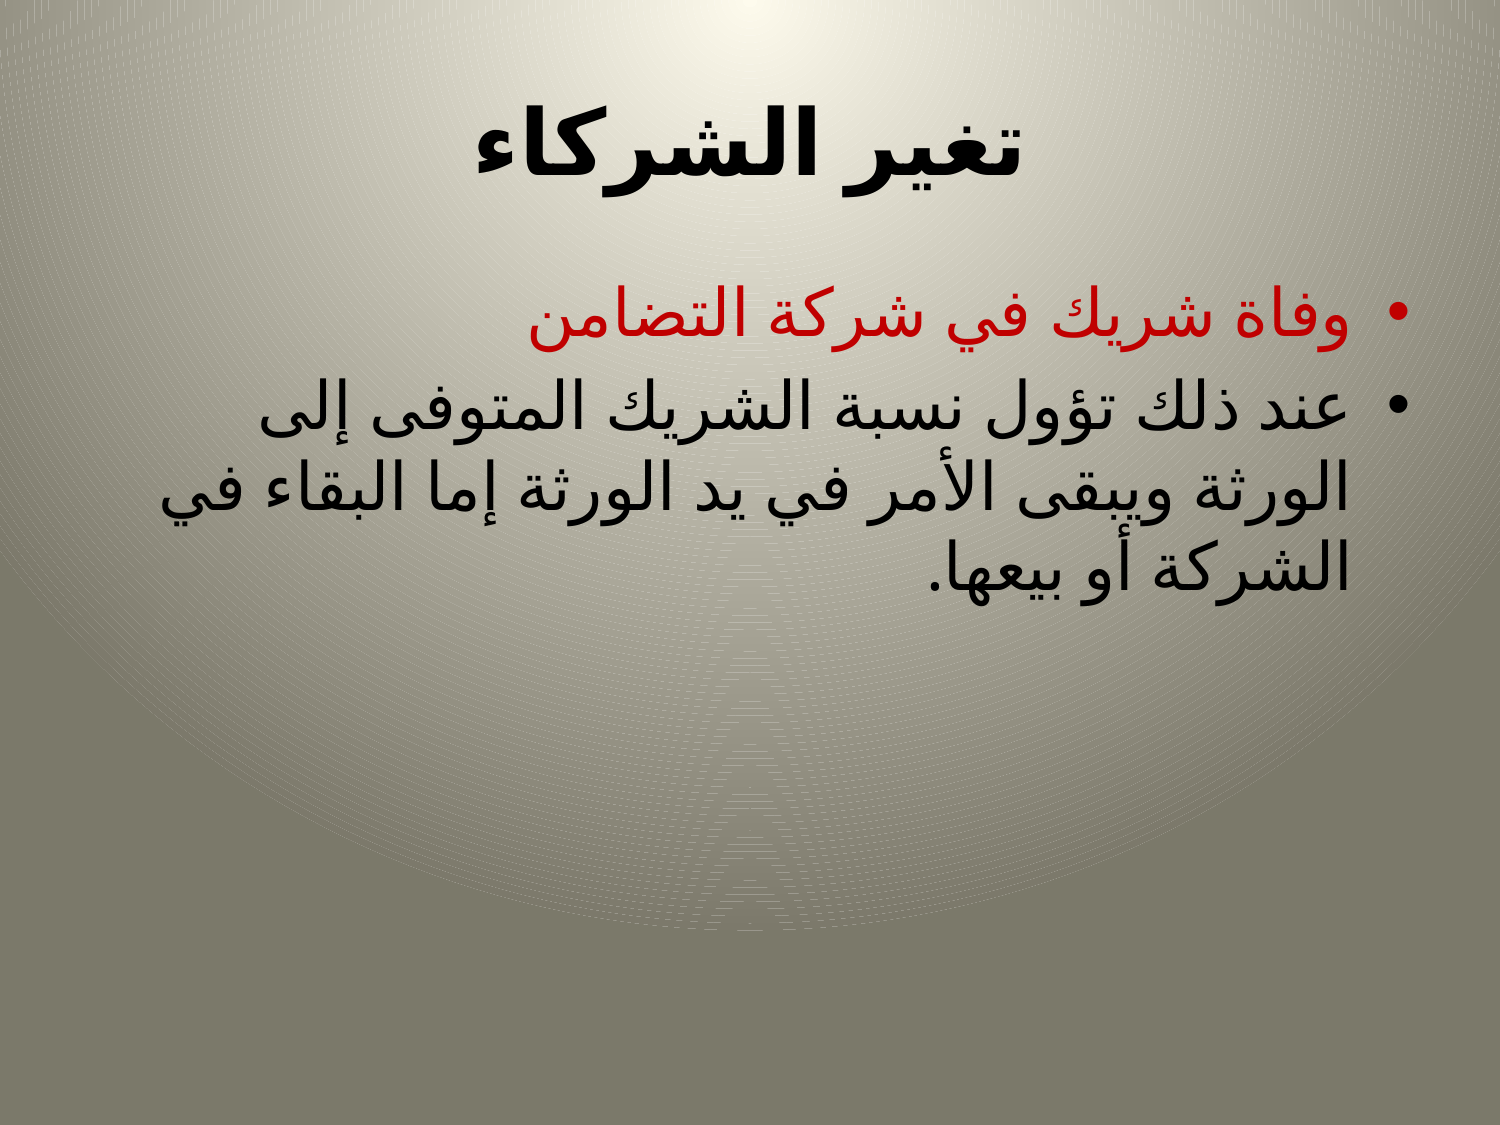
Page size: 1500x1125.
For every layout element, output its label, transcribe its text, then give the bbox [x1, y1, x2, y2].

list وفاة شريك في شركة التضامن عند ذلك تؤول نسبة الشريك المتوفى إلى الورثة ويبقى الأمر في يد الورثة إما البقاء في الشركة أو بيعها. [75, 262, 1425, 1005]
title تغير الشركاء [75, 45, 1425, 233]
